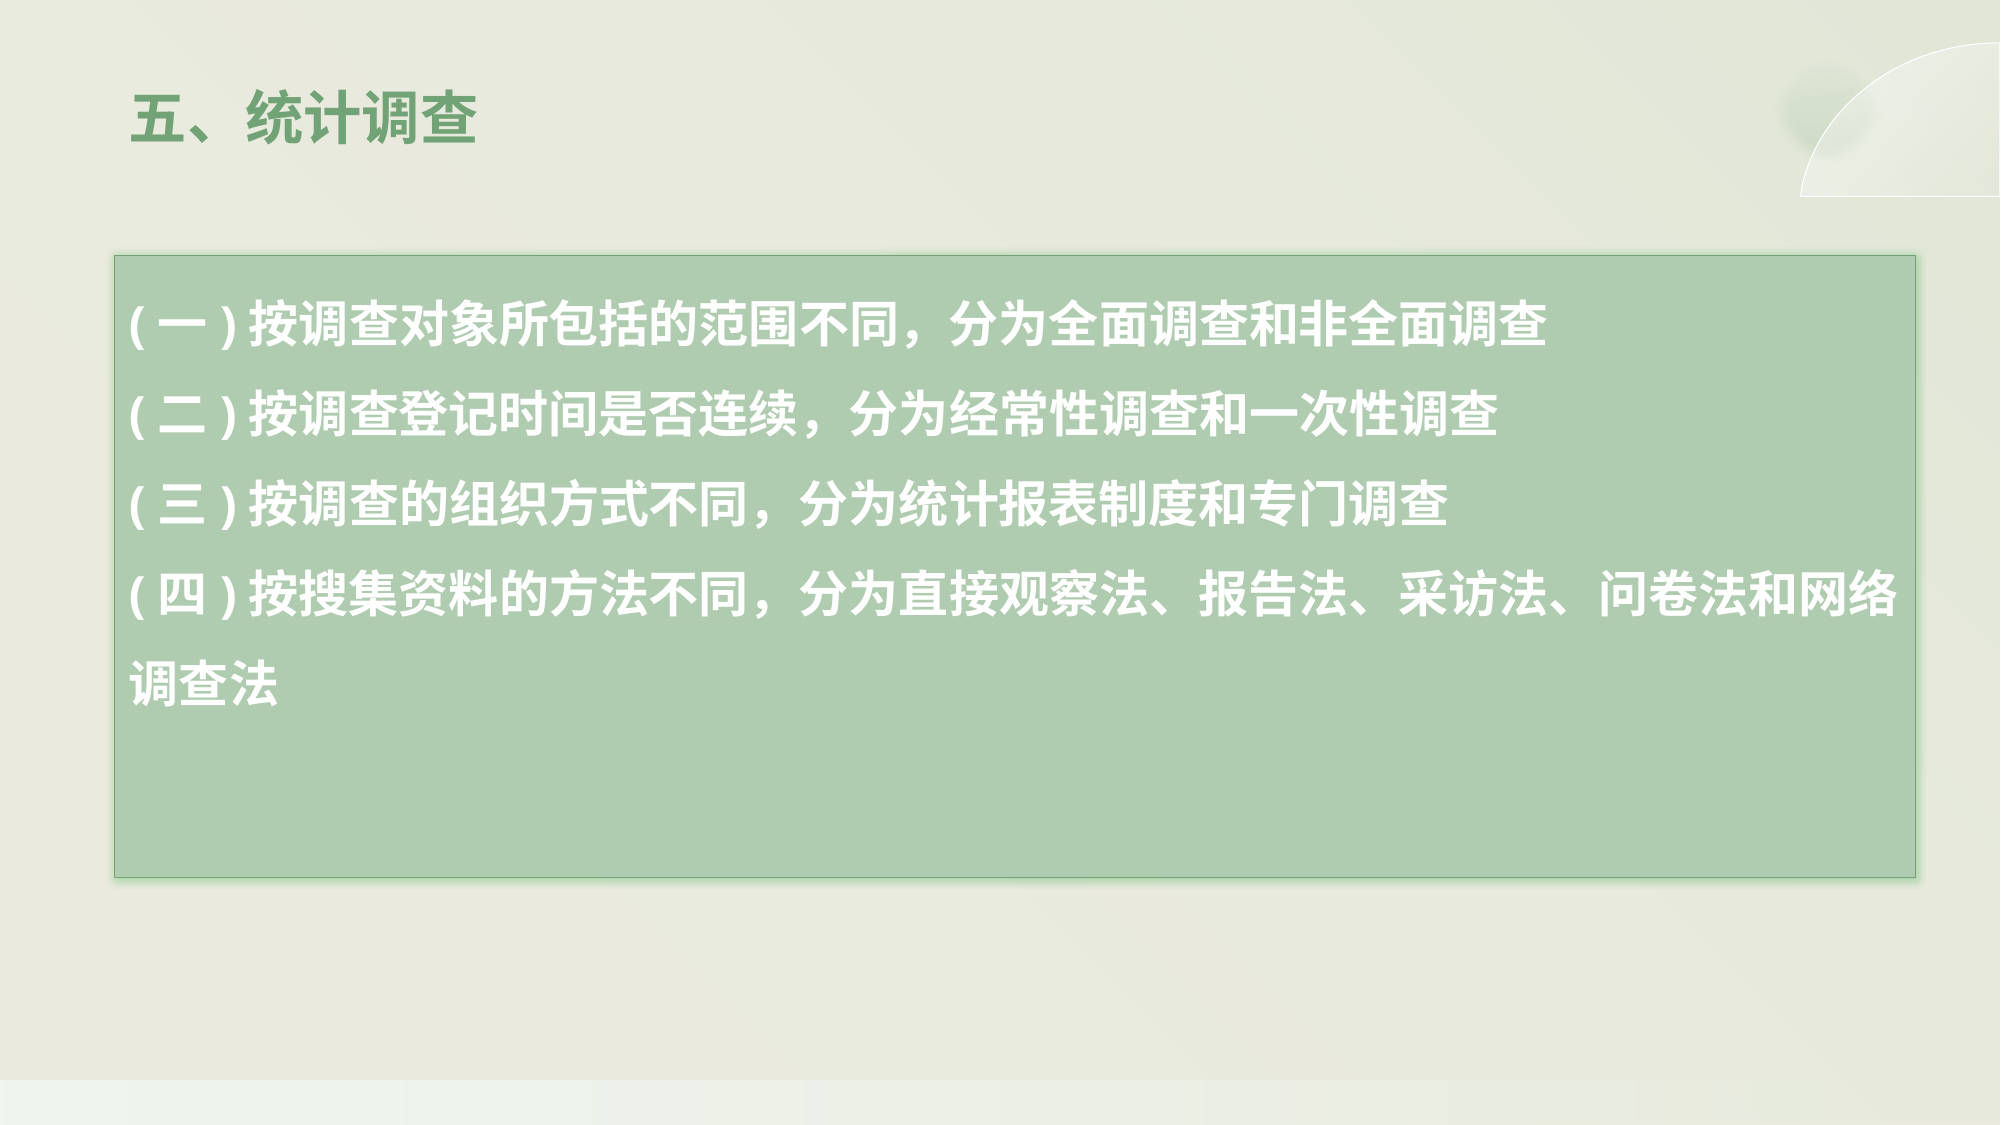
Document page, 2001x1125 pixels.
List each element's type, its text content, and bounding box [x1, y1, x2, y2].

text_box (一)按调查对象所包括的范围不同，分为全面调查和非全面调查 (二)按调查登记时间是否连续，分为经常性调查和一次性调查 (三)按调查的组织方式不同，分为统计报表制度和专门调查 (四)按搜集资料的方法不同，分为直接观察法、报告法、采访法、问卷法和网络调查法 [114, 255, 1916, 878]
text_box 五、统计调查 [114, 73, 1195, 224]
